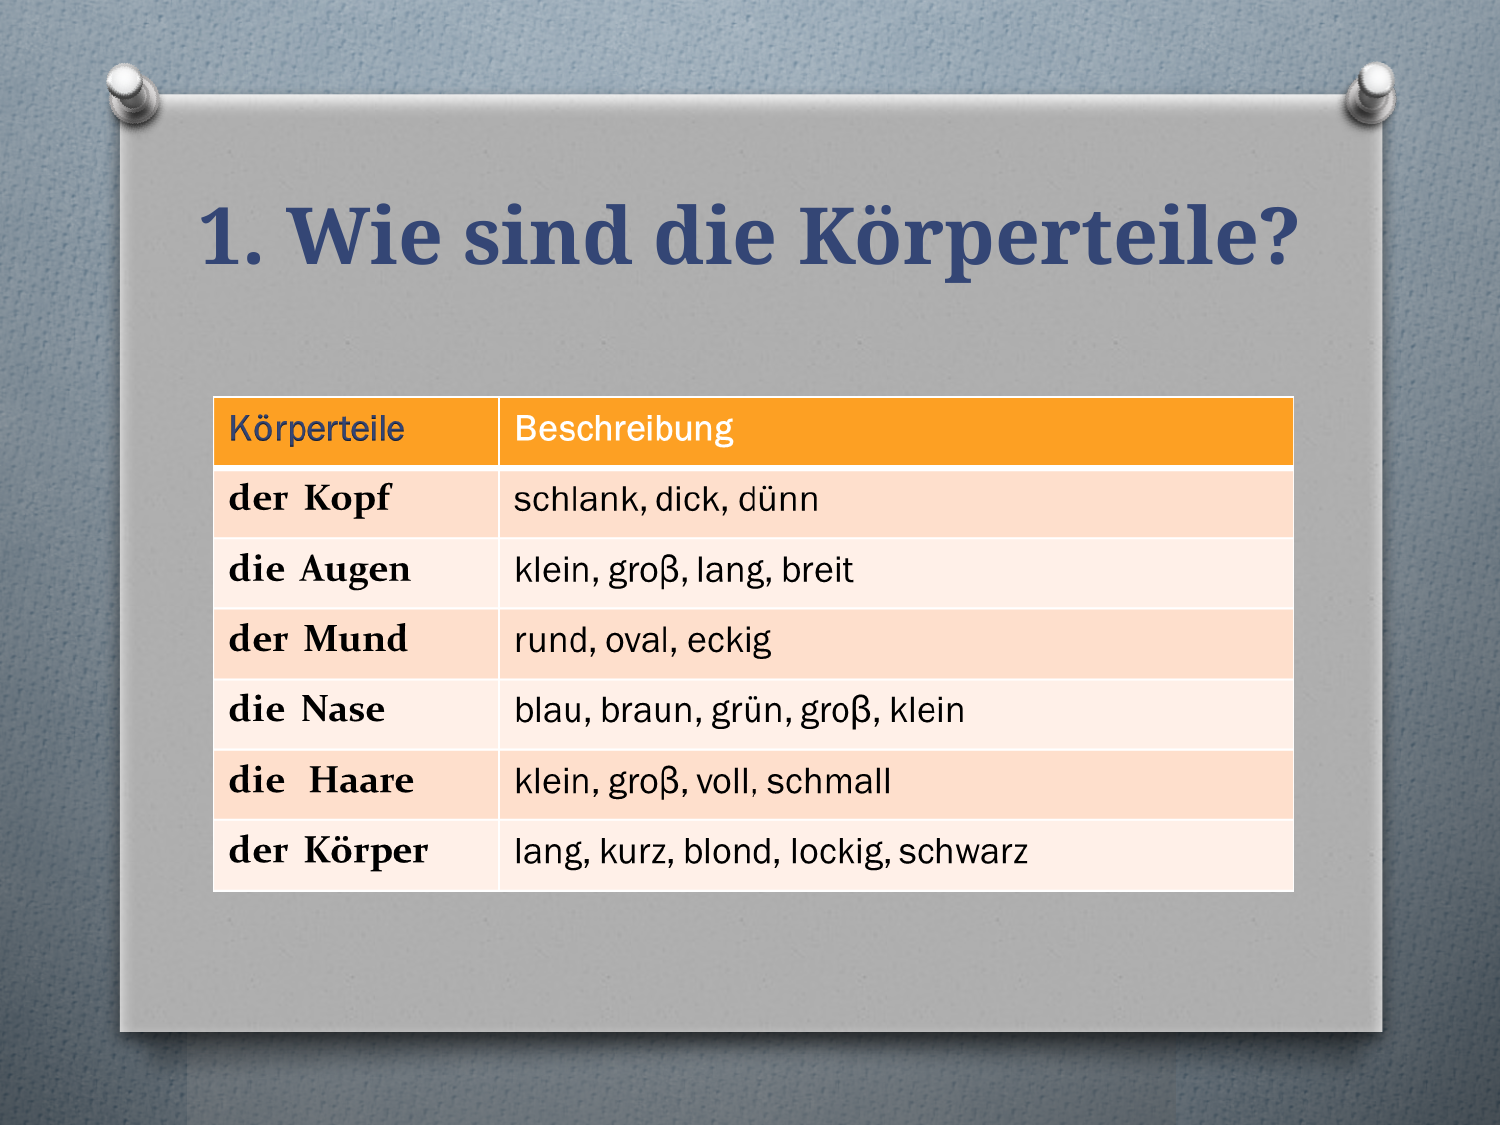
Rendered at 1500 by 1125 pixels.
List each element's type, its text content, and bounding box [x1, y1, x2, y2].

title 1. Wie sind die Körperteile? [179, 134, 1323, 332]
picture [1317, 35, 1439, 156]
picture [75, 29, 198, 153]
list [212, 392, 1294, 895]
